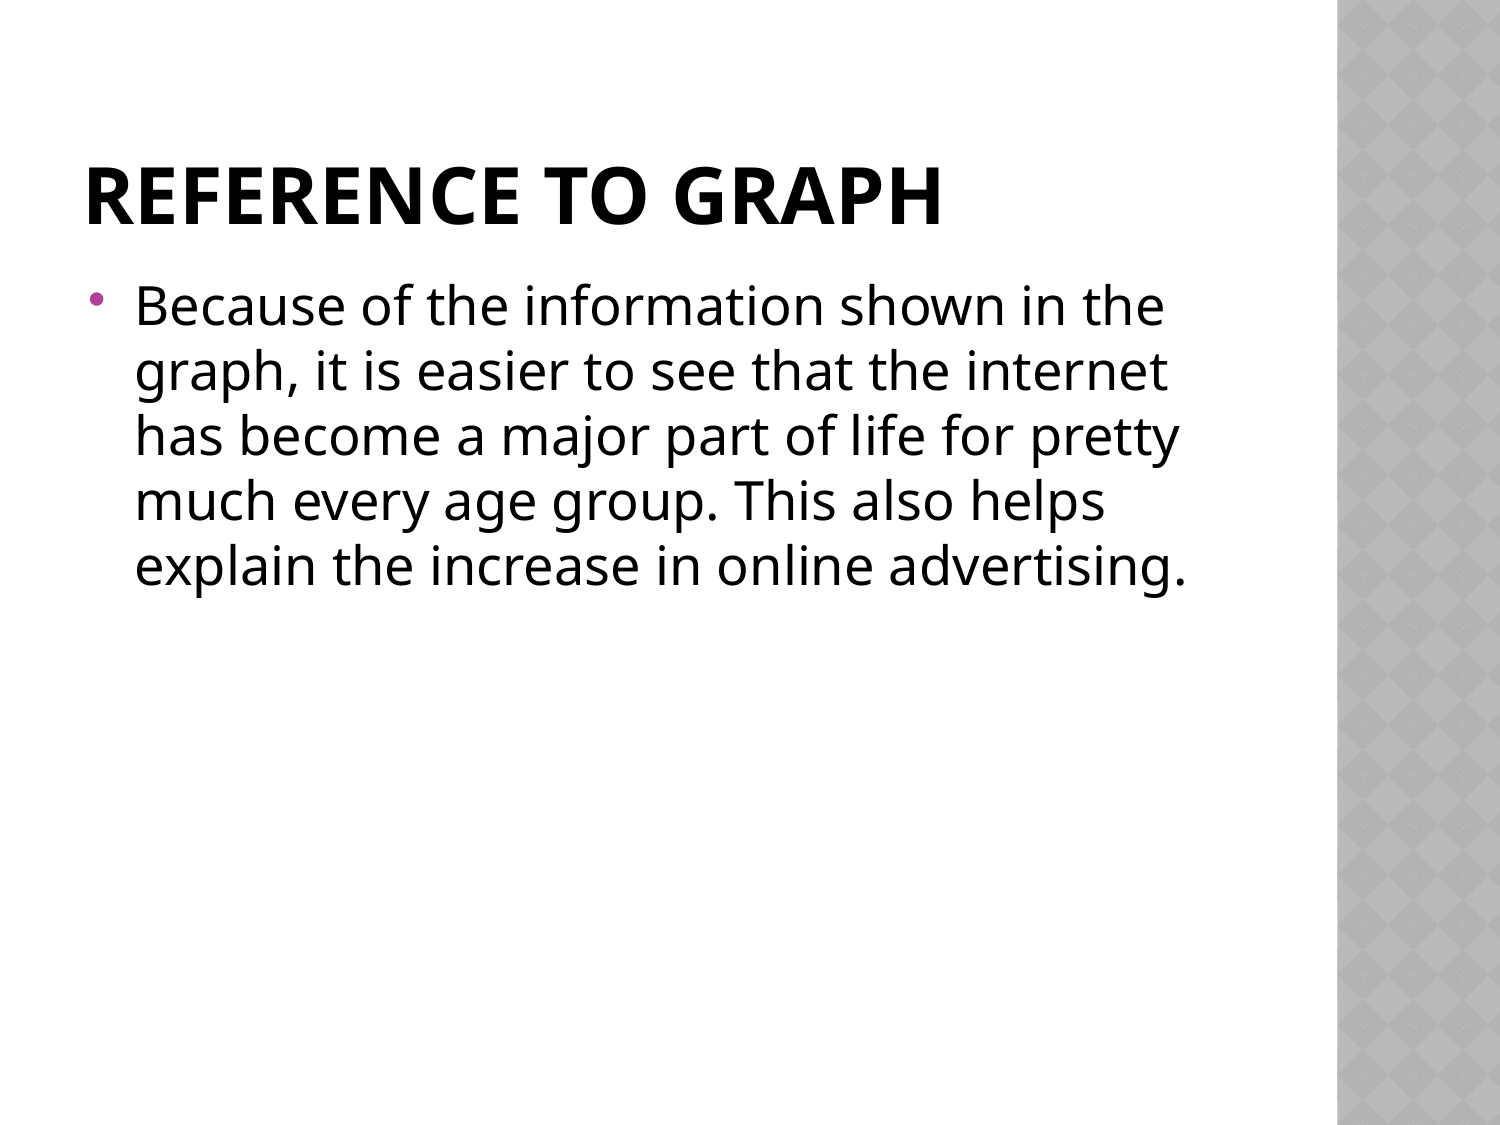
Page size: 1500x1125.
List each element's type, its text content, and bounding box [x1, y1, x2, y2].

list Because of the information shown in the graph, it is easier to see that the internet has become a major part of life for pretty much every age group. This also helps explain the increase in online advertising. [74, 263, 1263, 1060]
title Reference to Graph [75, 52, 1263, 240]
